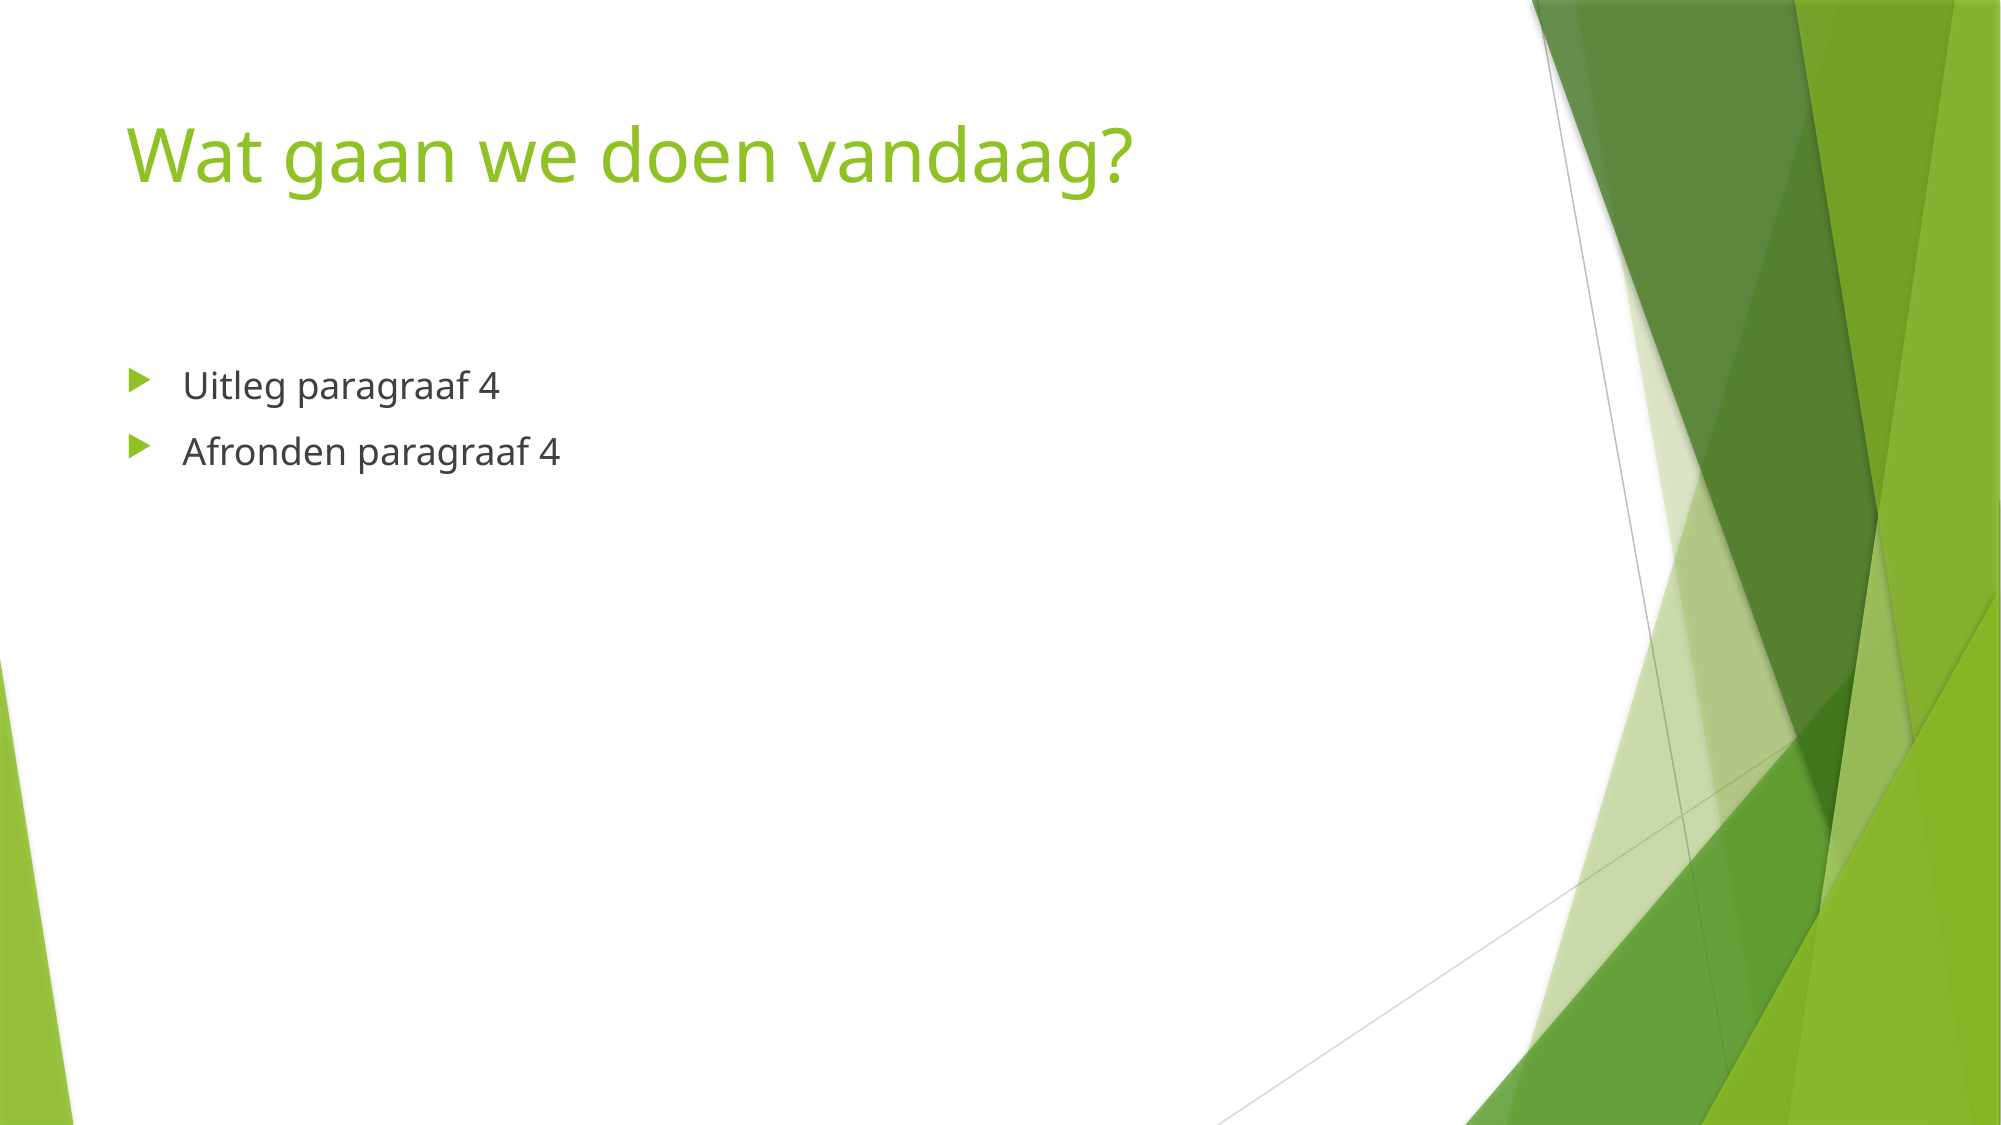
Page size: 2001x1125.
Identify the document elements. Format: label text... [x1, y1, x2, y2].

title Wat gaan we doen vandaag? [111, 99, 1522, 317]
list Uitleg paragraaf 4 Afronden paragraaf 4 [111, 354, 1522, 992]
